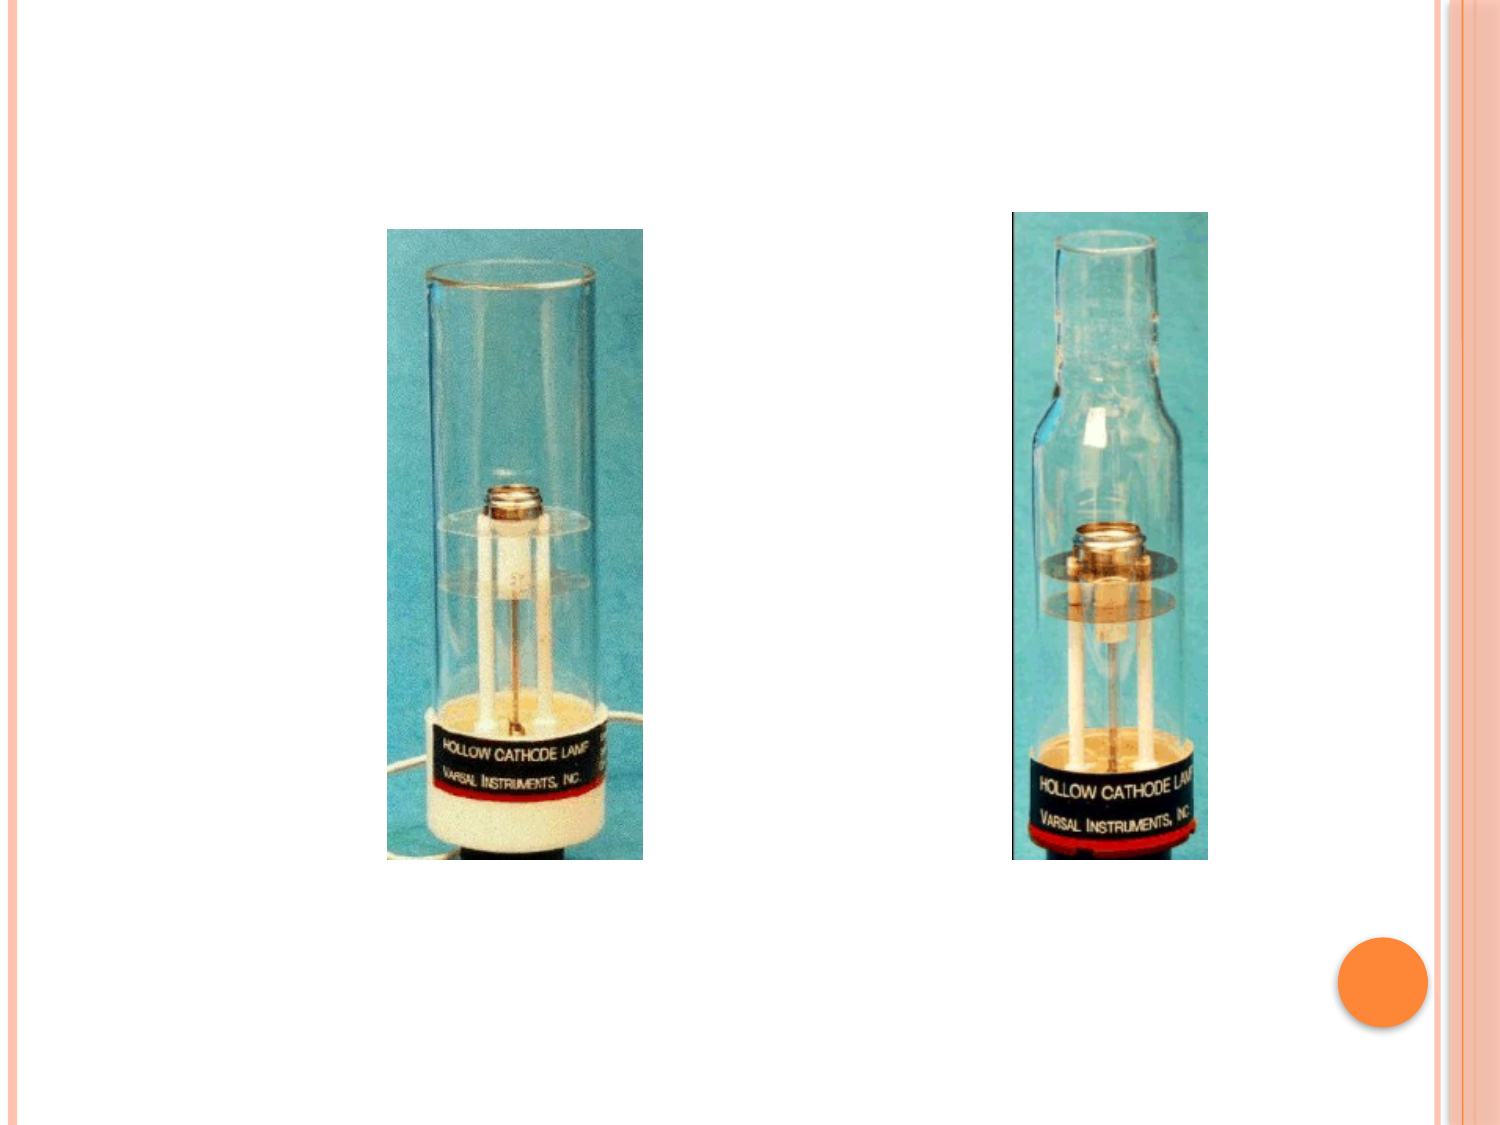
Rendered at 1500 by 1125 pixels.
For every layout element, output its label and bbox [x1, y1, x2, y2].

picture [1011, 211, 1209, 860]
picture [386, 229, 643, 860]
